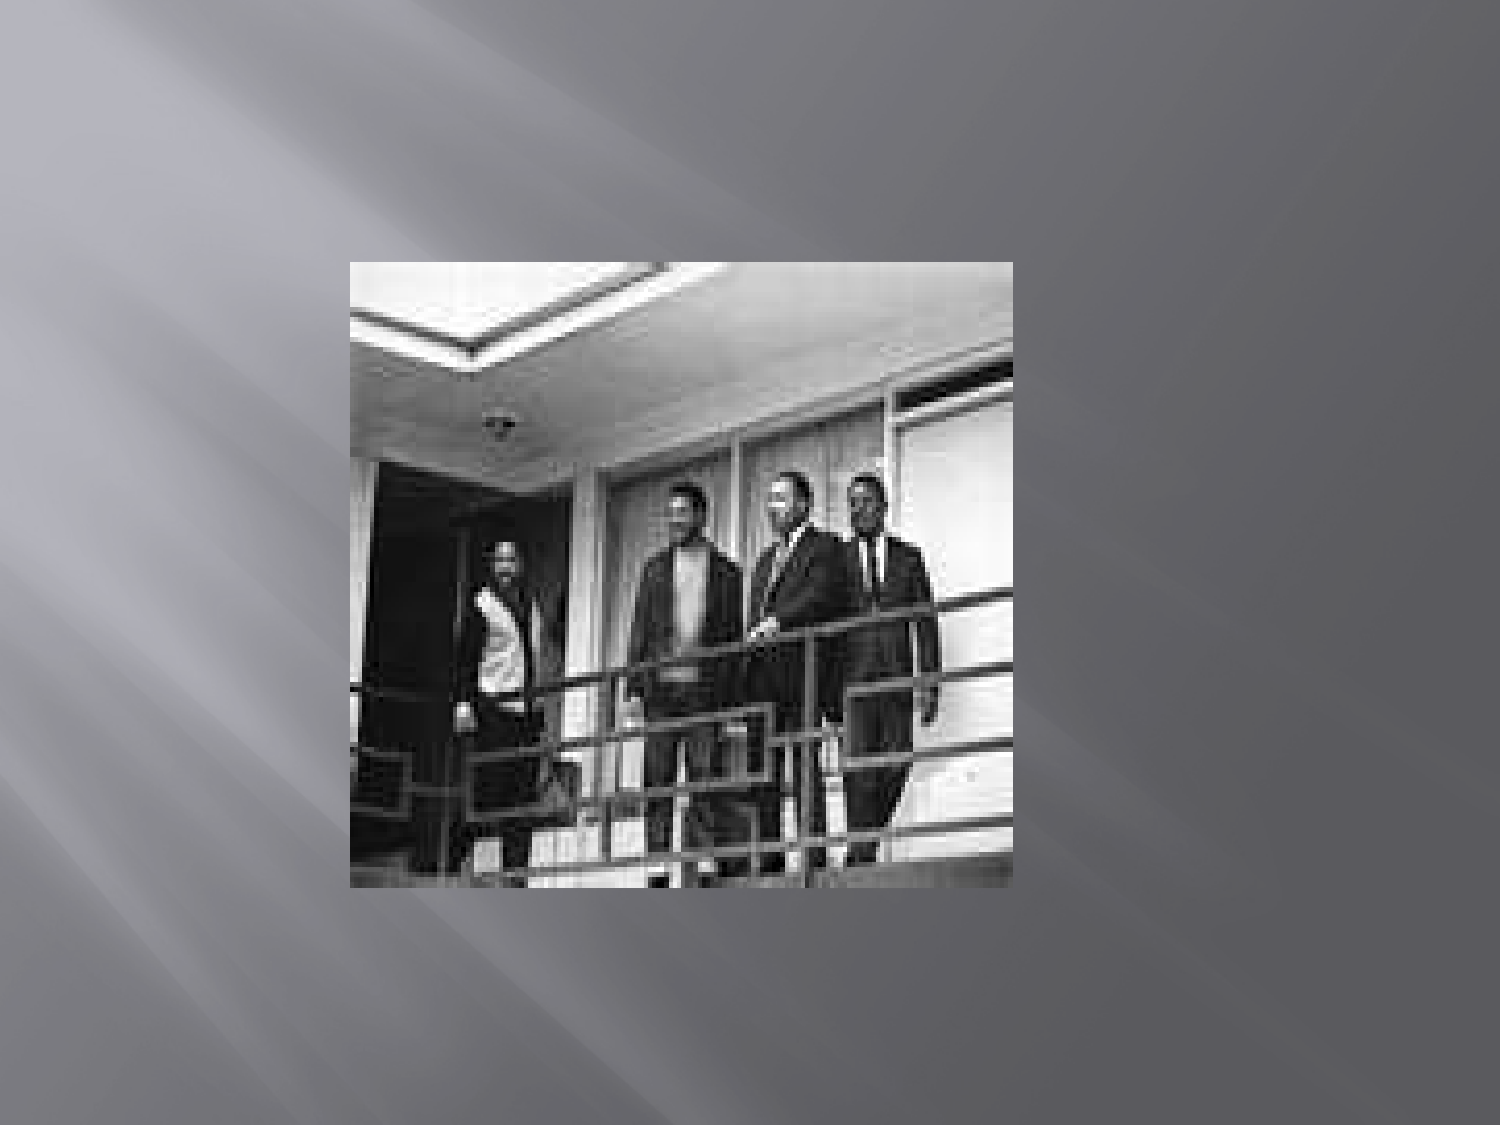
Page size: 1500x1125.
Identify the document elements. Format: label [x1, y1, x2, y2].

picture [349, 262, 1013, 888]
